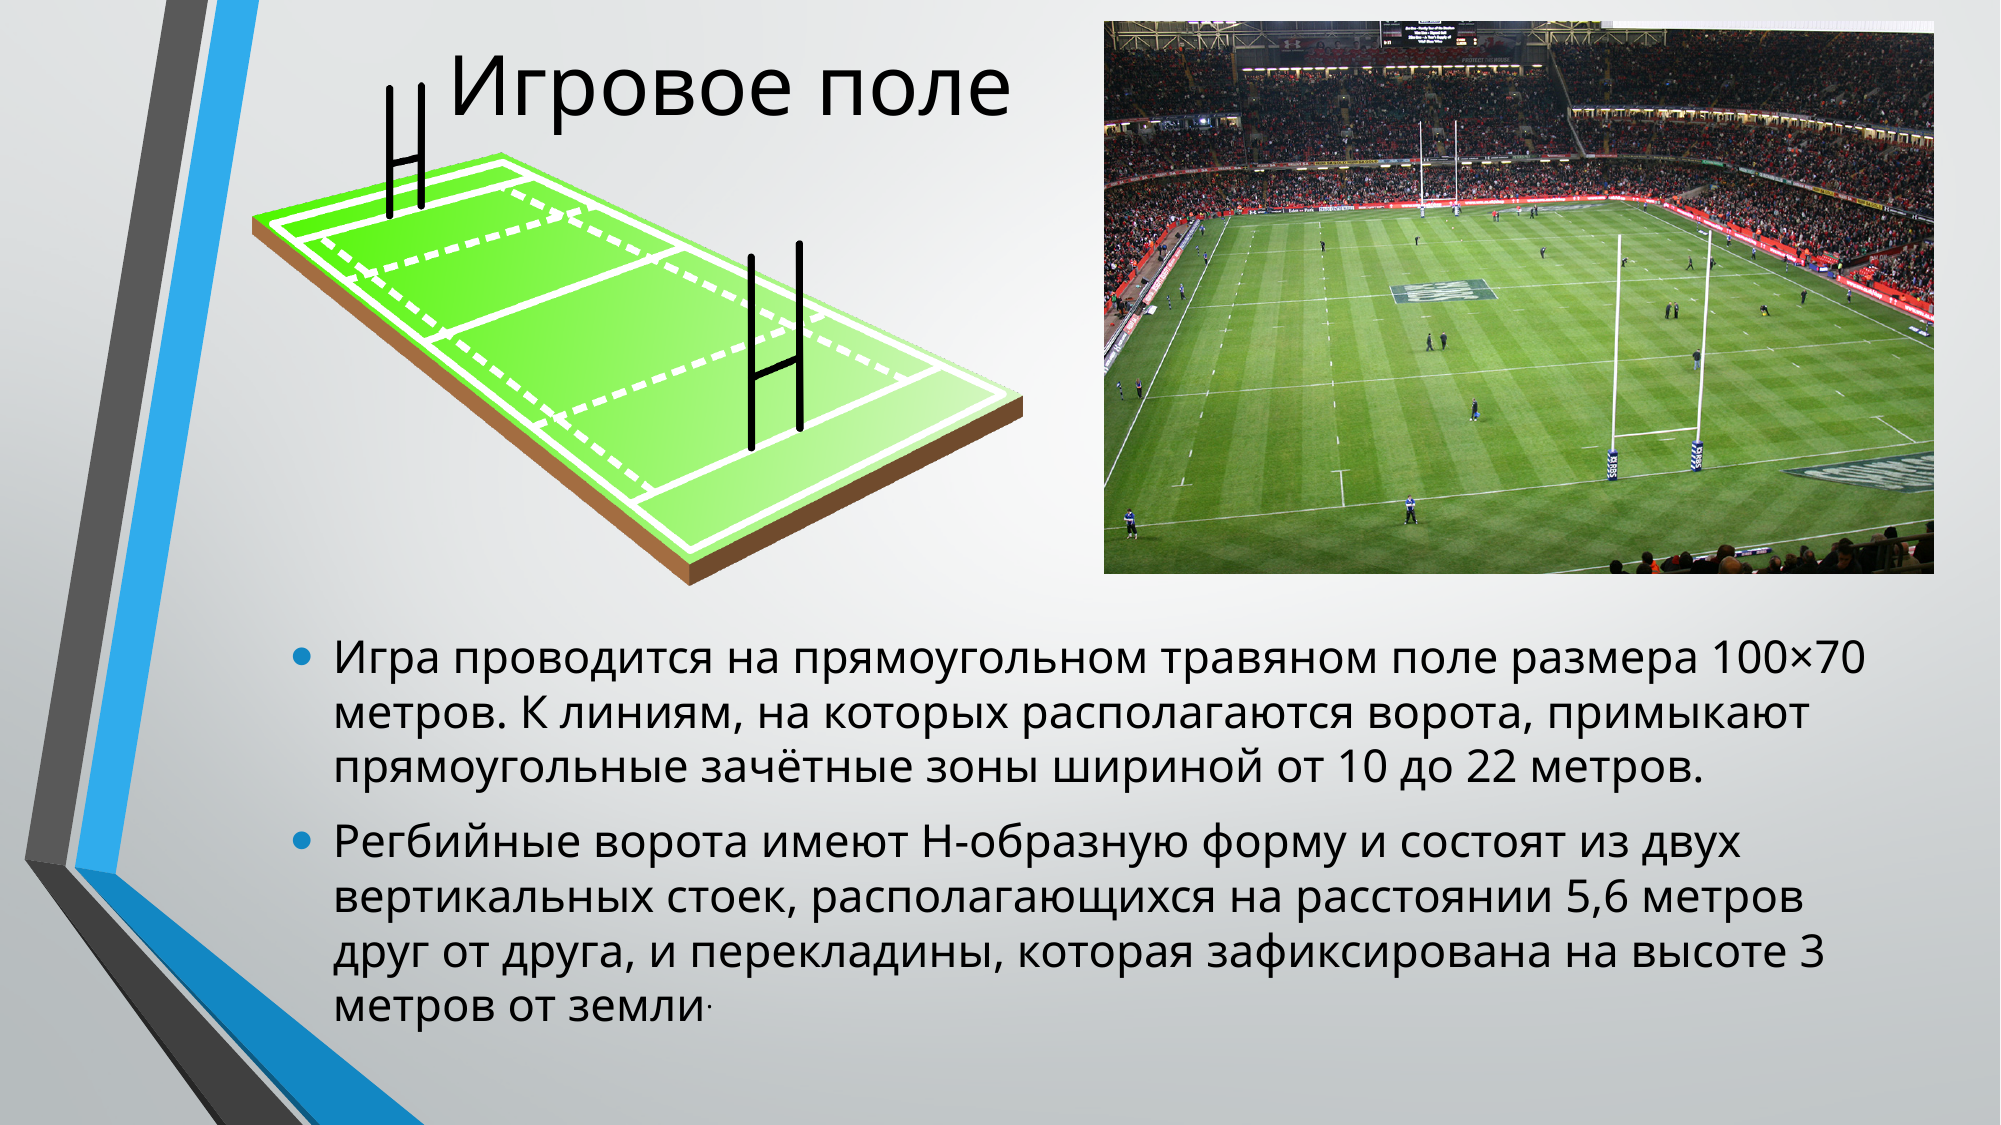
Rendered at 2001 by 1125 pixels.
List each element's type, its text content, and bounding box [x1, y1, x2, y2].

list Игра проводится на прямоугольном травяном поле размера 100×70 метров. К линиям, на которых располагаются ворота, примыкают прямоугольные зачётные зоны шириной от 10 до 22 метров. Регбийные ворота имеют Н-образную форму и состоят из двух вертикальных стоек, располагающихся на расстоянии 5,6 метров друг от друга, и перекладины, которая зафиксирована на высоте 3 метров от земли. [275, 611, 1910, 1048]
title Игровое поле [375, 21, 1087, 144]
picture [1104, 21, 1935, 574]
picture [252, 82, 1023, 586]
